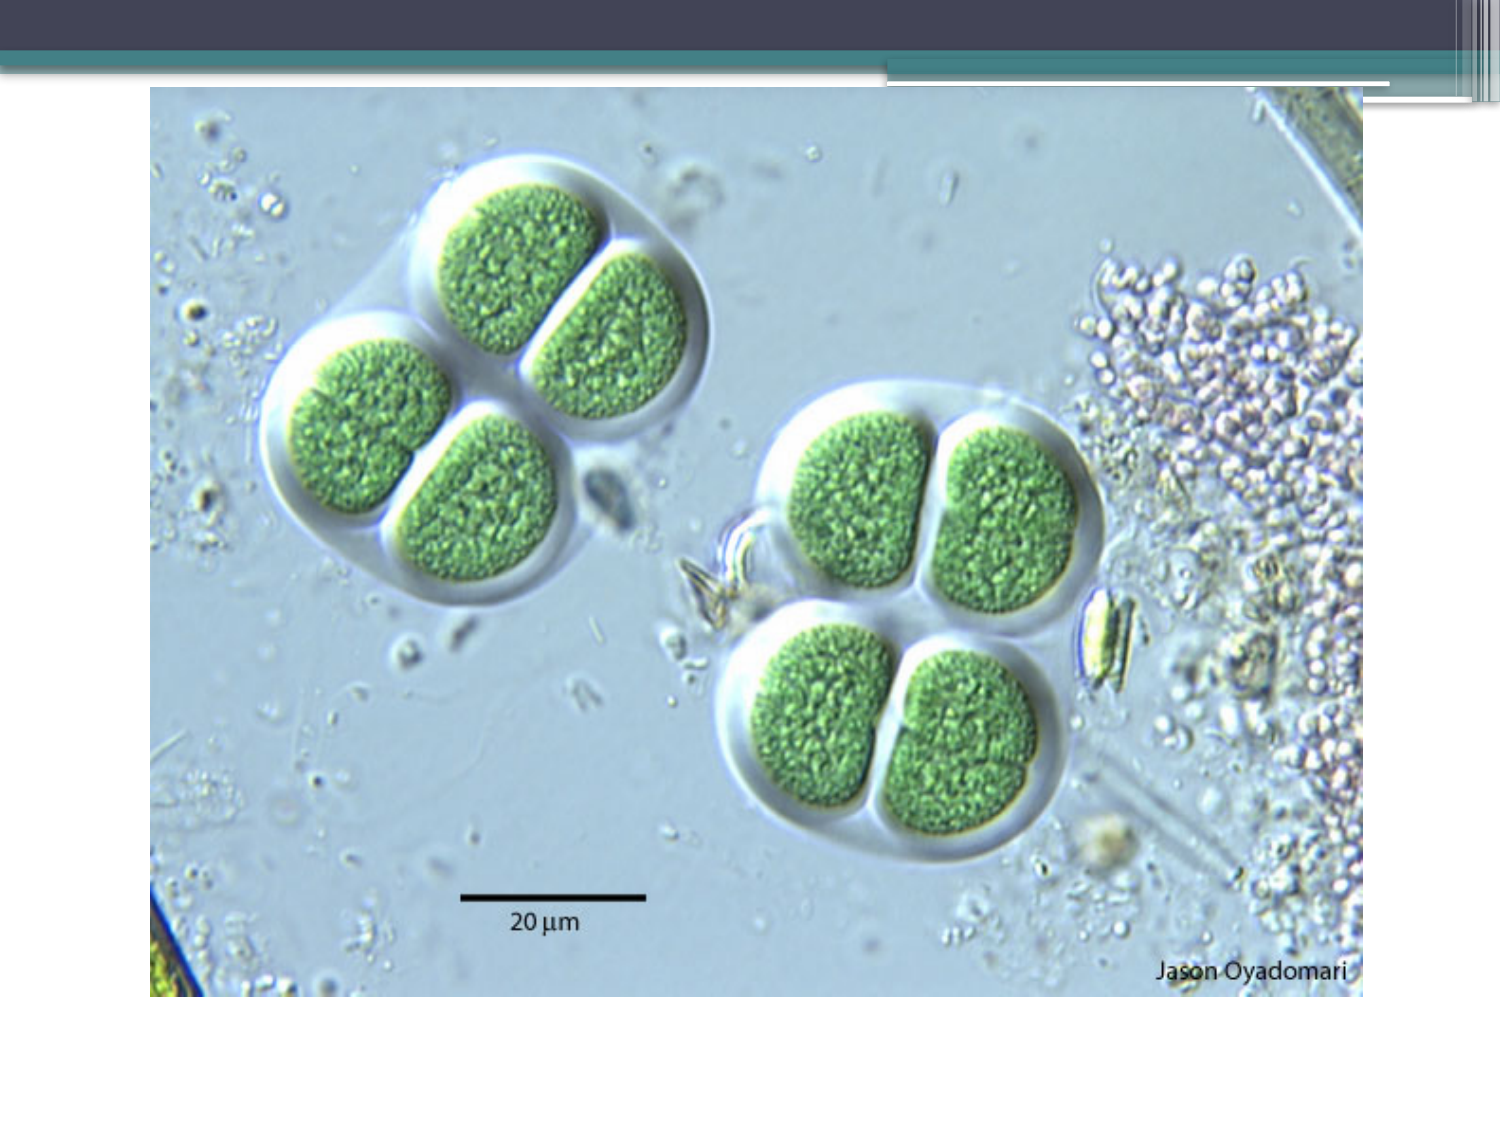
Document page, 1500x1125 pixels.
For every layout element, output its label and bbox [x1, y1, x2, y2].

picture [149, 87, 1363, 998]
